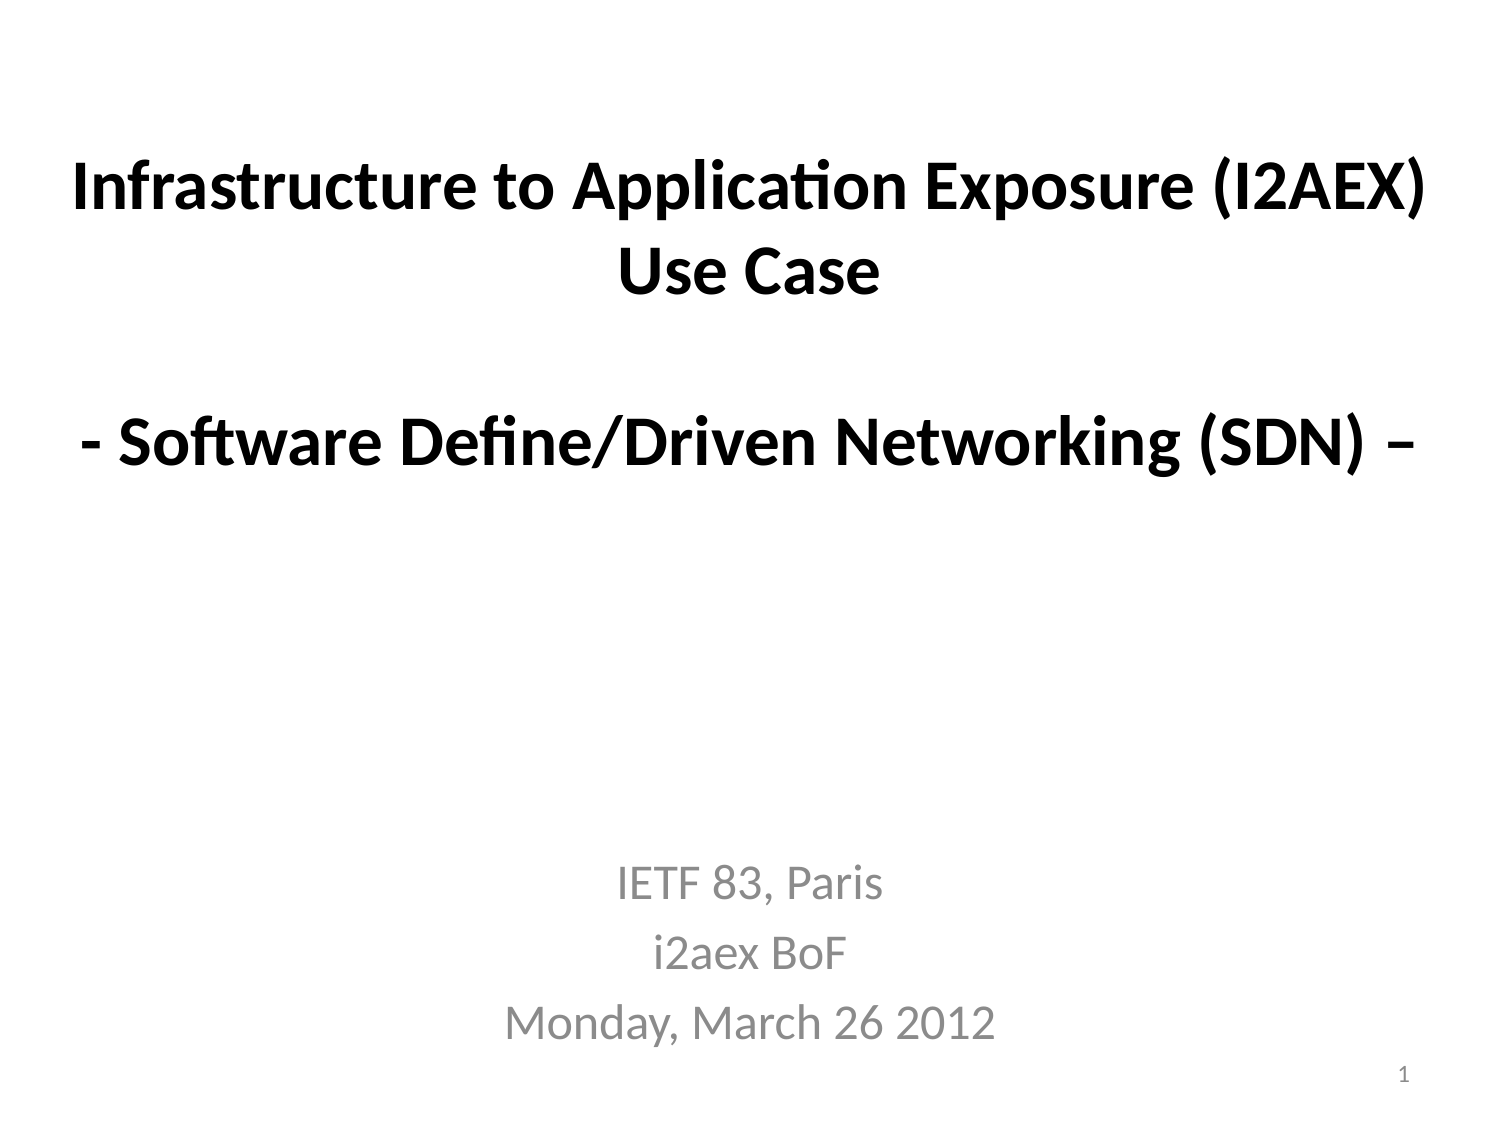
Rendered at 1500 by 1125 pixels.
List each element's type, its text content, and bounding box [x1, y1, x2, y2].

subtitle IETF 83, Paris i2aex BoF Monday, March 26 2012 [225, 842, 1275, 1059]
title Infrastructure to Application Exposure (I2AEX) Use Case - Software Define/Driven Networking (SDN) – [29, 125, 1471, 835]
slide_number 1 [1074, 1042, 1425, 1103]
